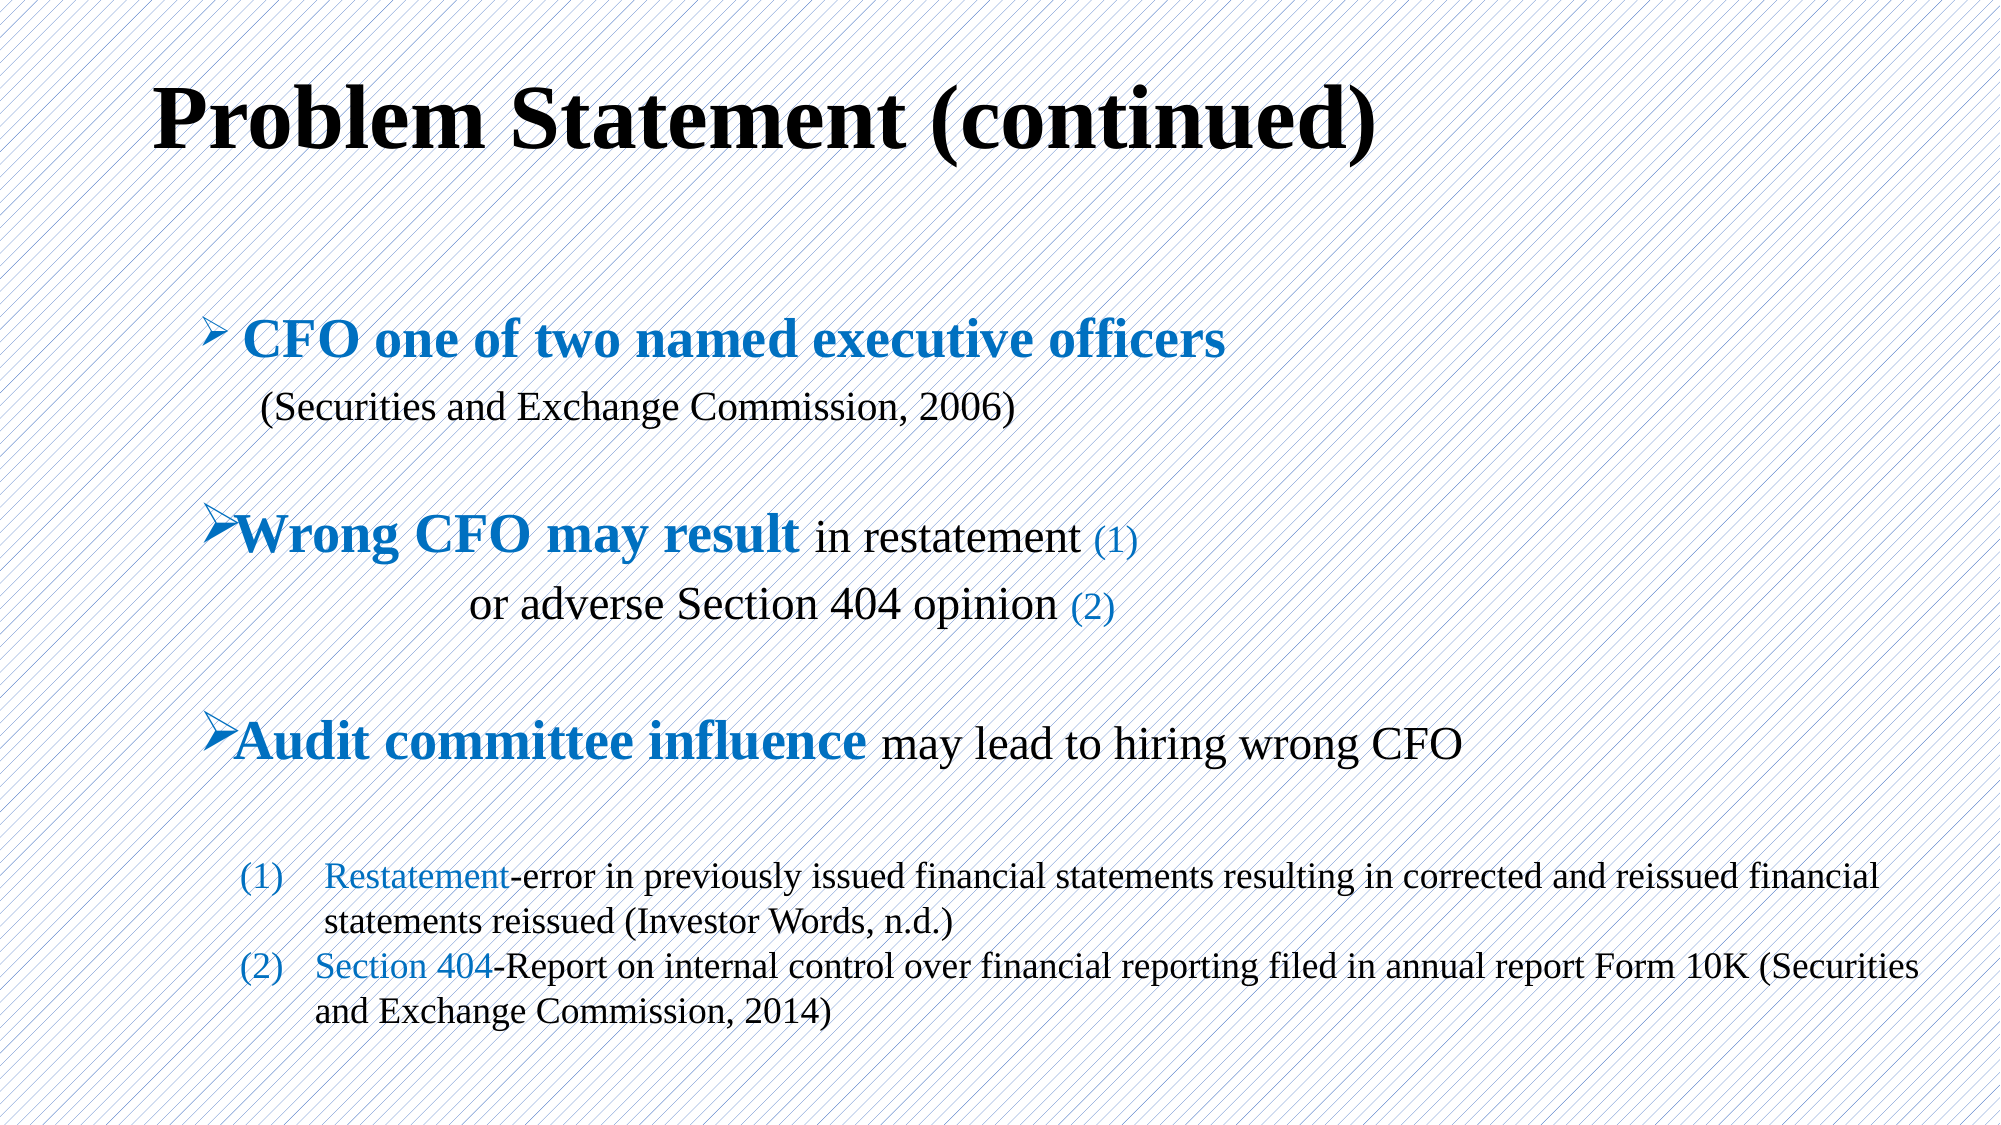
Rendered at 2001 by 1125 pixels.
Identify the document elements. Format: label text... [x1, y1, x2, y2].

text_box Restatement-error in previously issued financial statements resulting in corrected and reissued financial statements reissued (Investor Words, n.d.) Section 404-Report on internal control over financial reporting filed in annual report Form 10K (Securities and Exchange Commission, 2014) [224, 843, 1958, 1038]
list CFO one of two named executive officers (Securities and Exchange Commission, 2006) Wrong CFO may result in restatement (1) or adverse Section 404 opinion (2) Audit committee influence may lead to hiring wrong CFO [183, 301, 1863, 849]
title Problem Statement (continued) [137, 59, 1863, 278]
